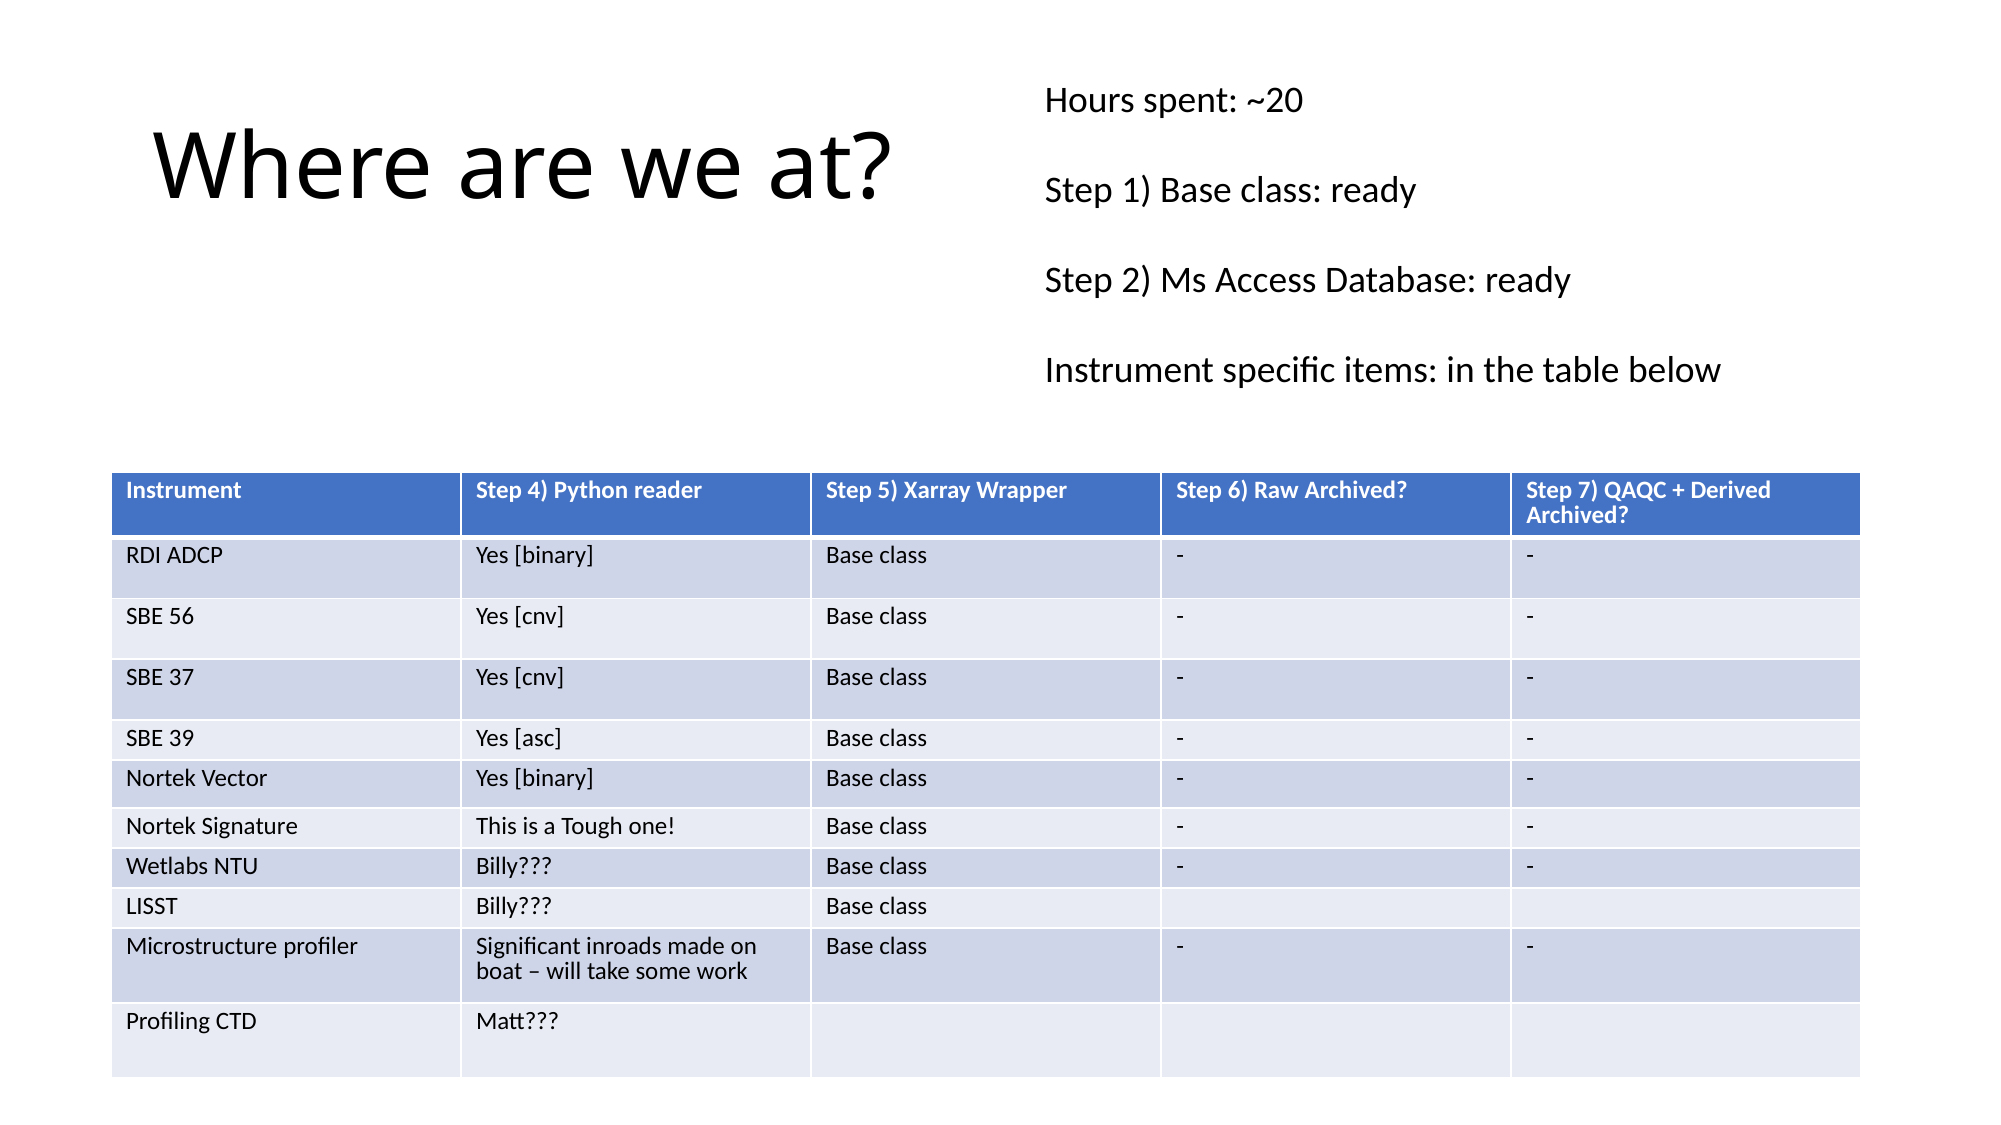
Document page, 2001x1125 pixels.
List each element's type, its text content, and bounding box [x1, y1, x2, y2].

table_header Step 4) Python reader [462, 473, 810, 535]
table_cell - [1162, 761, 1510, 807]
table_header Instrument [112, 473, 460, 535]
table_cell [1512, 1004, 1860, 1077]
table_cell - [1512, 540, 1860, 598]
table_cell Yes [binary] [462, 540, 810, 598]
table_cell Yes [cnv] [462, 599, 810, 658]
table_cell Billy??? [462, 849, 810, 887]
table_cell - [1512, 849, 1860, 887]
table_cell Base class [812, 929, 1160, 1002]
table_cell - [1162, 540, 1510, 598]
table_cell Microstructure profiler [112, 929, 460, 1002]
table_cell Wetlabs NTU [112, 849, 460, 887]
table_cell Profiling CTD [112, 1004, 460, 1077]
table_cell Yes [asc] [462, 721, 810, 759]
table_cell Base class [812, 540, 1160, 598]
table_cell [1162, 889, 1510, 927]
table_cell LISST [112, 889, 460, 927]
table_cell - [1512, 809, 1860, 847]
table_cell - [1162, 660, 1510, 719]
table_cell [812, 1004, 1160, 1077]
table_cell - [1512, 660, 1860, 719]
table_cell Matt??? [462, 1004, 810, 1077]
table_cell [1162, 1004, 1510, 1077]
table_cell Base class [812, 809, 1160, 847]
table_cell This is a Tough one! [462, 809, 810, 847]
table_cell Significant inroads made on boat – will take some work [462, 929, 810, 1002]
table_cell - [1162, 809, 1510, 847]
table_cell Billy??? [462, 889, 810, 927]
table_cell Base class [812, 849, 1160, 887]
table_cell Base class [812, 599, 1160, 658]
table_cell - [1162, 721, 1510, 759]
table_cell Yes [binary] [462, 761, 810, 807]
table_cell Nortek Vector [112, 761, 460, 807]
table_cell RDI ADCP [112, 540, 460, 598]
table_cell Base class [812, 761, 1160, 807]
table_cell - [1512, 929, 1860, 1002]
table_cell - [1162, 599, 1510, 658]
table_cell Nortek Signature [112, 809, 460, 847]
text_box Hours spent: ~20 Step 1) Base class: ready Step 2) Ms Access Database: ready Instrument specific items: in the table below [1030, 67, 1738, 397]
table_cell - [1512, 761, 1860, 807]
table_cell - [1162, 849, 1510, 887]
table_header Step 5) Xarray Wrapper [812, 473, 1160, 535]
table_cell Base class [812, 889, 1160, 927]
table_cell Yes [cnv] [462, 660, 810, 719]
table_cell - [1162, 929, 1510, 1002]
table_cell Base class [812, 721, 1160, 759]
table_header Step 6) Raw Archived? [1162, 473, 1510, 535]
table_cell SBE 56 [112, 599, 460, 658]
table_cell Base class [812, 660, 1160, 719]
table_header Step 7) QAQC + Derived Archived? [1512, 473, 1860, 535]
title Where are we at? [137, 59, 1863, 278]
table_cell SBE 39 [112, 721, 460, 759]
table_cell [1512, 889, 1860, 927]
table_cell SBE 37 [112, 660, 460, 719]
table_cell - [1512, 721, 1860, 759]
table_cell - [1512, 599, 1860, 658]
